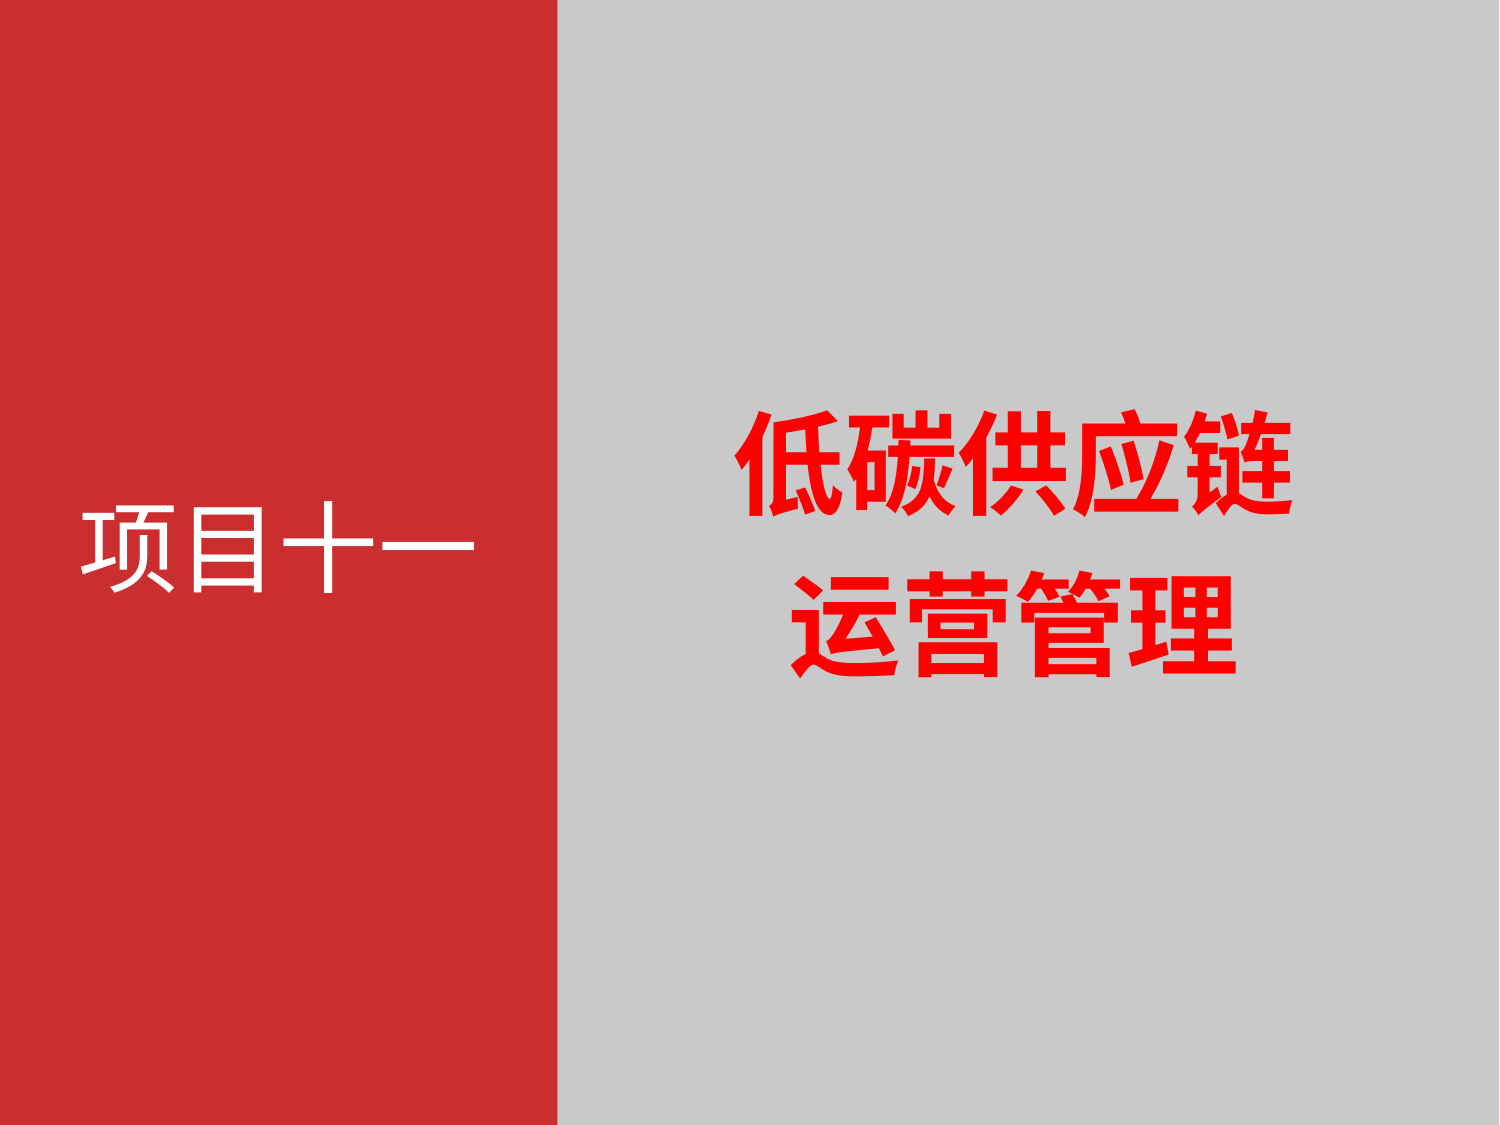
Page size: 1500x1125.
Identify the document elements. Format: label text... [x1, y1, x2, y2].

text_box [560, 0, 1500, 1125]
text_box 项目十一 [0, 418, 558, 613]
text_box 低碳供应链运营管理 [702, 361, 1326, 698]
text_box [0, 0, 560, 1125]
